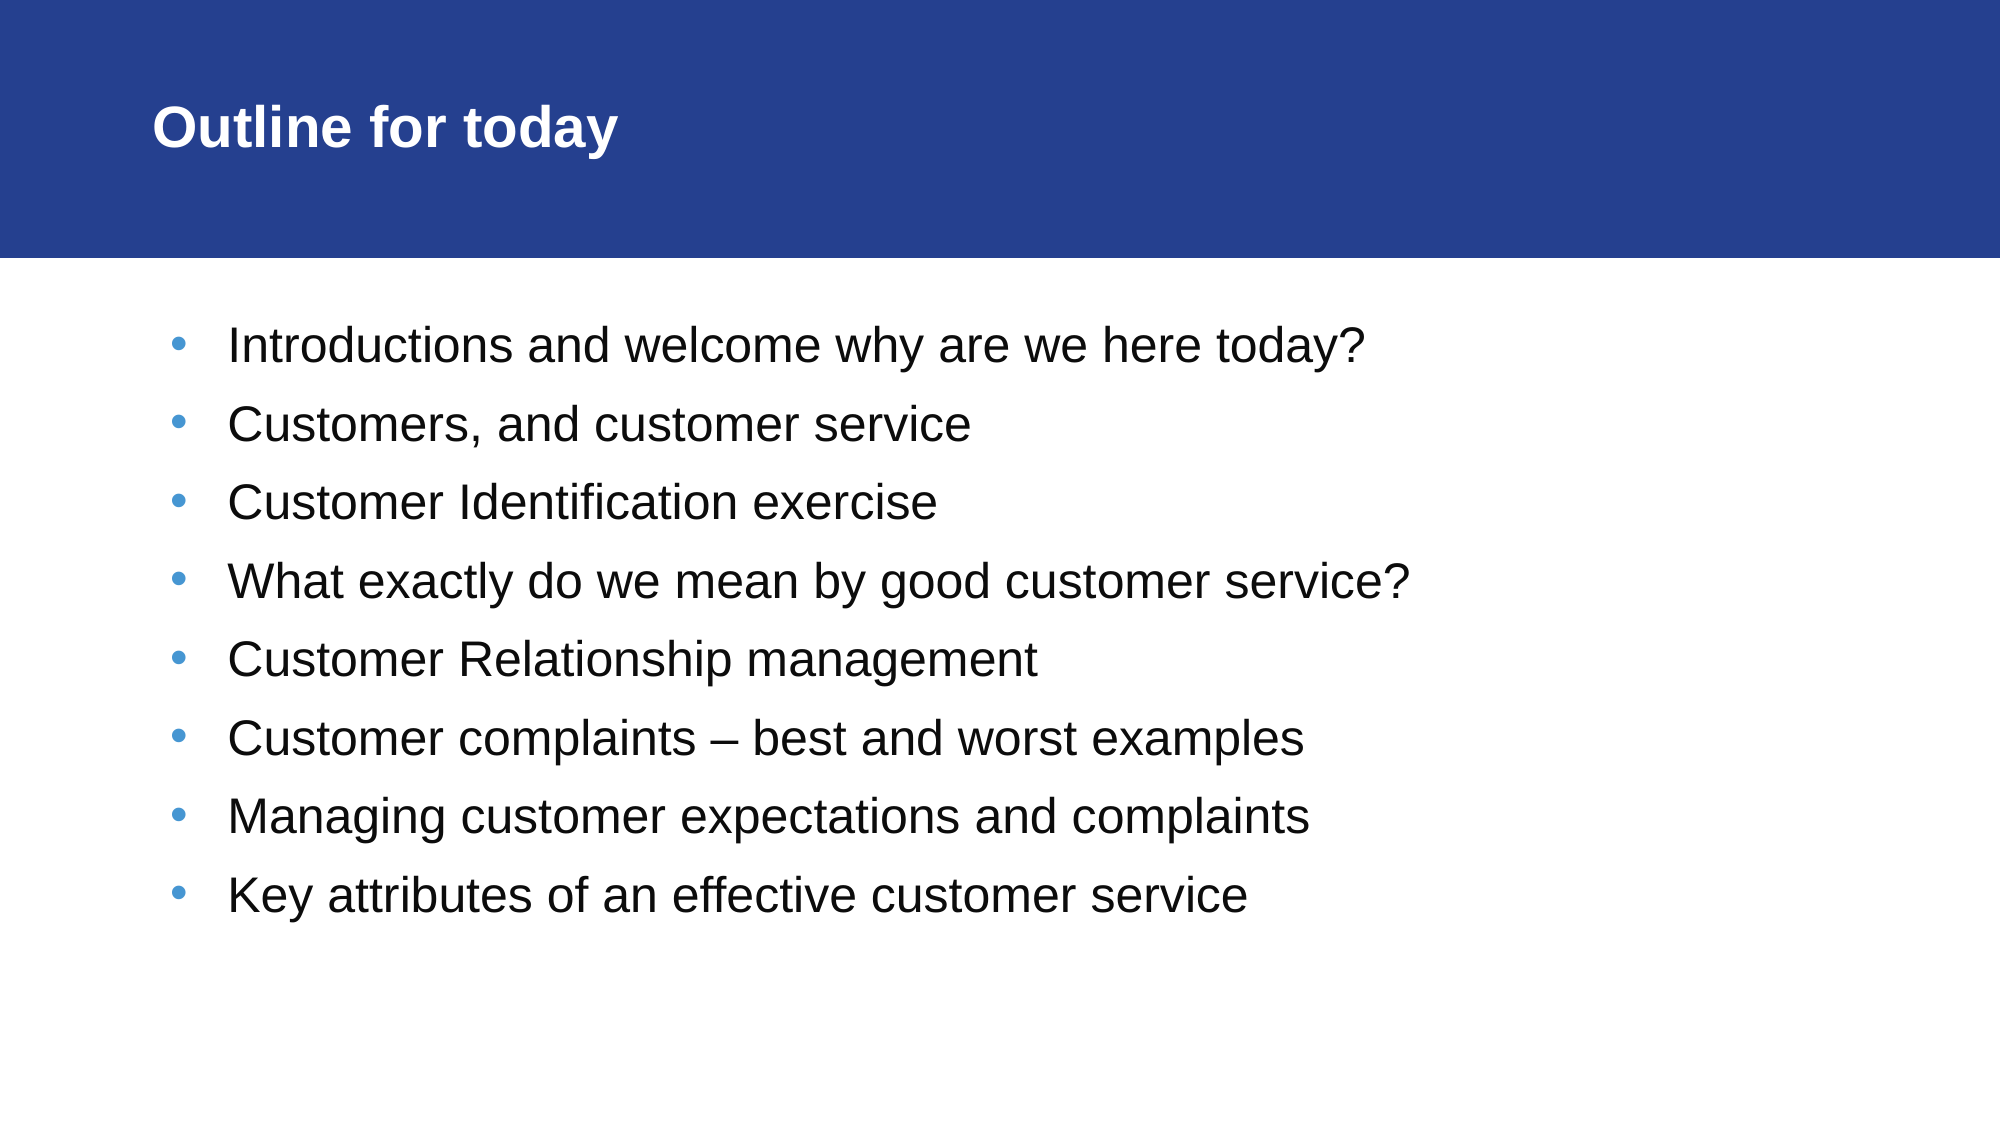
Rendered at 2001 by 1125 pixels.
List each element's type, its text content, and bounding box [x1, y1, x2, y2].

list Introductions and welcome why are we here today? Customers, and customer service Customer Identification exercise What exactly do we mean by good customer service? Customer Relationship management Customer complaints – best and worst examples Managing customer expectations and complaints Key attributes of an effective customer service [137, 299, 1863, 1025]
title Outline for today [137, 20, 1863, 238]
